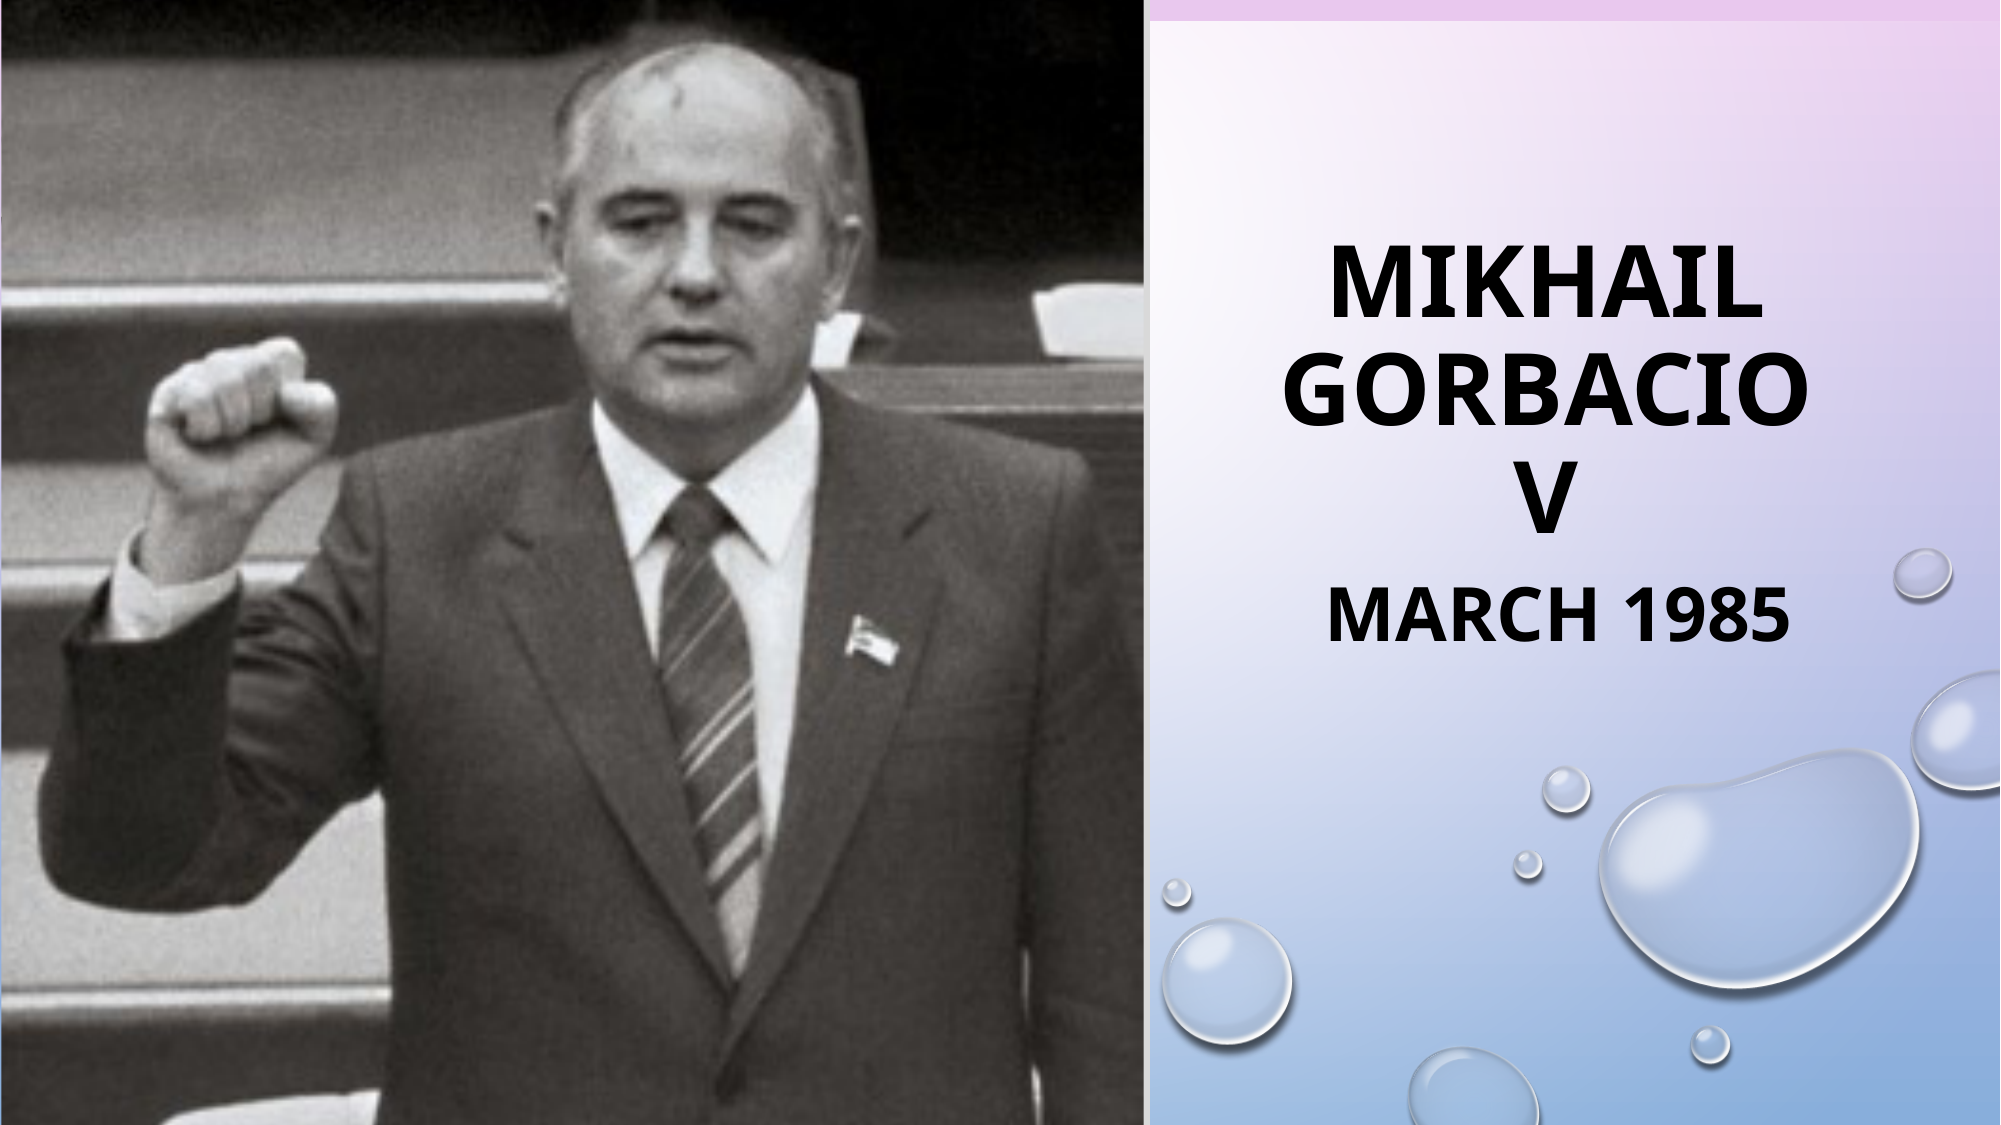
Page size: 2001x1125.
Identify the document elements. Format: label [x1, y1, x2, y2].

list [1, 0, 1144, 1125]
picture [1144, 0, 2000, 1125]
